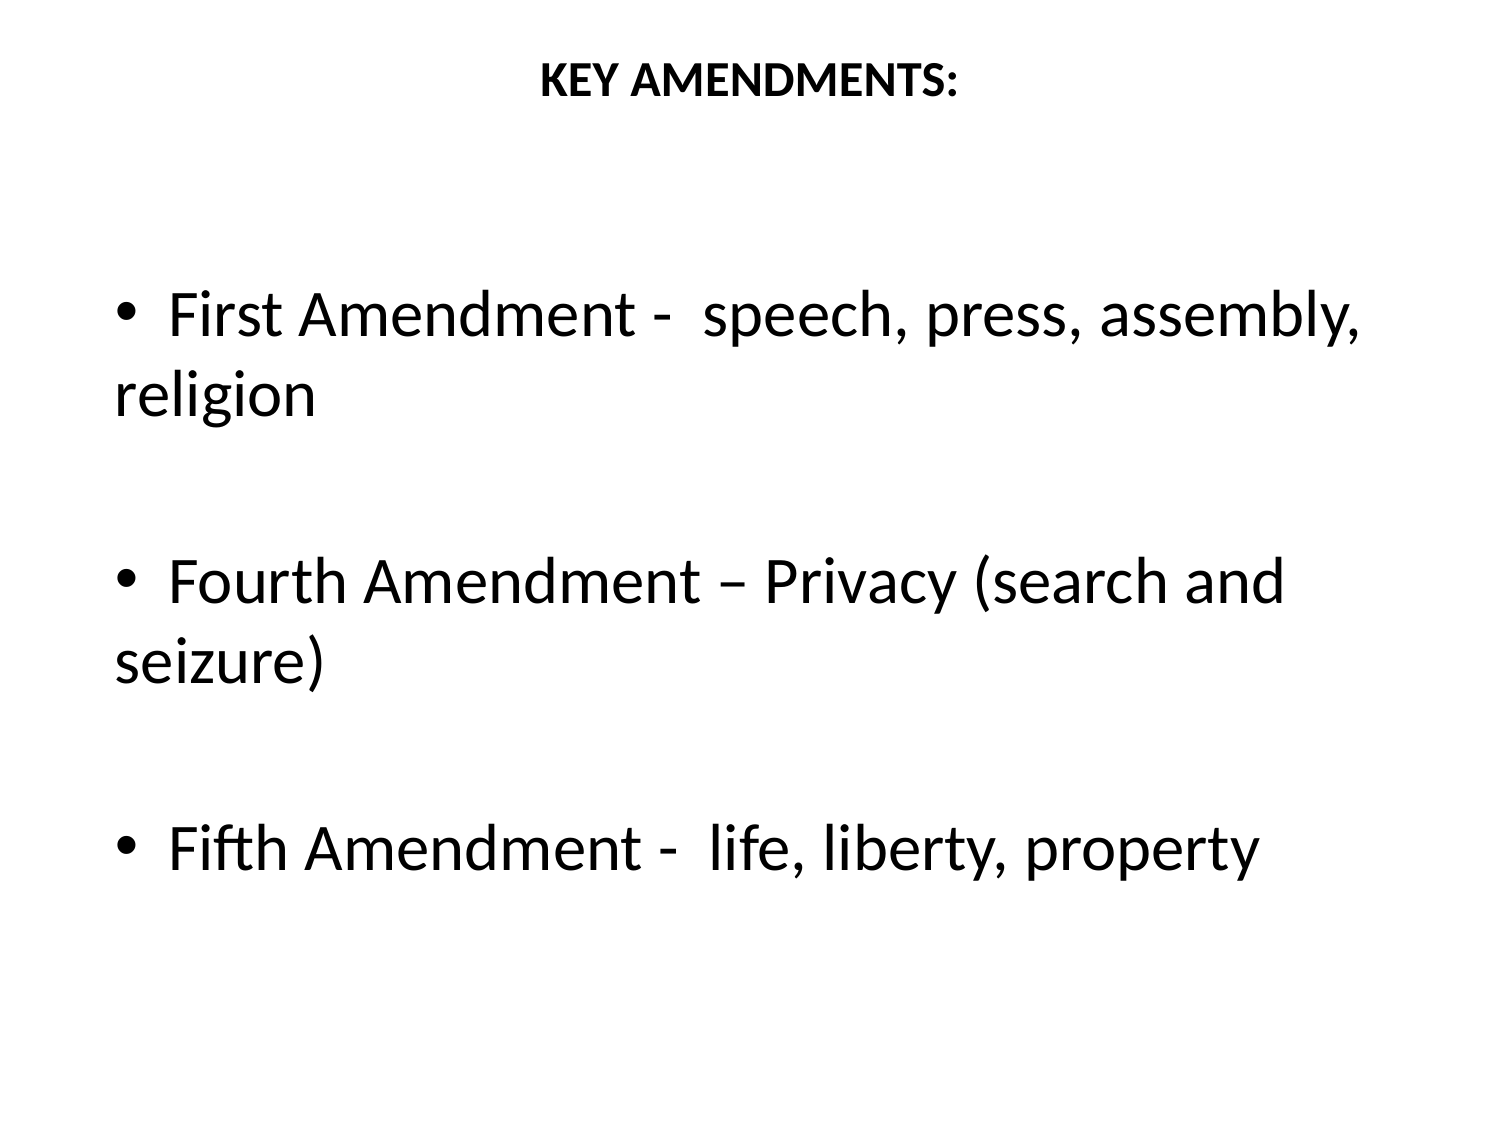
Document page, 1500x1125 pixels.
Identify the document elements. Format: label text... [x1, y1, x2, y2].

subtitle First Amendment - speech, press, assembly, religion Fourth Amendment – Privacy (search and seizure) Fifth Amendment - life, liberty, property [99, 262, 1438, 1063]
title KEY AMENDMENTS: [112, 37, 1388, 175]
